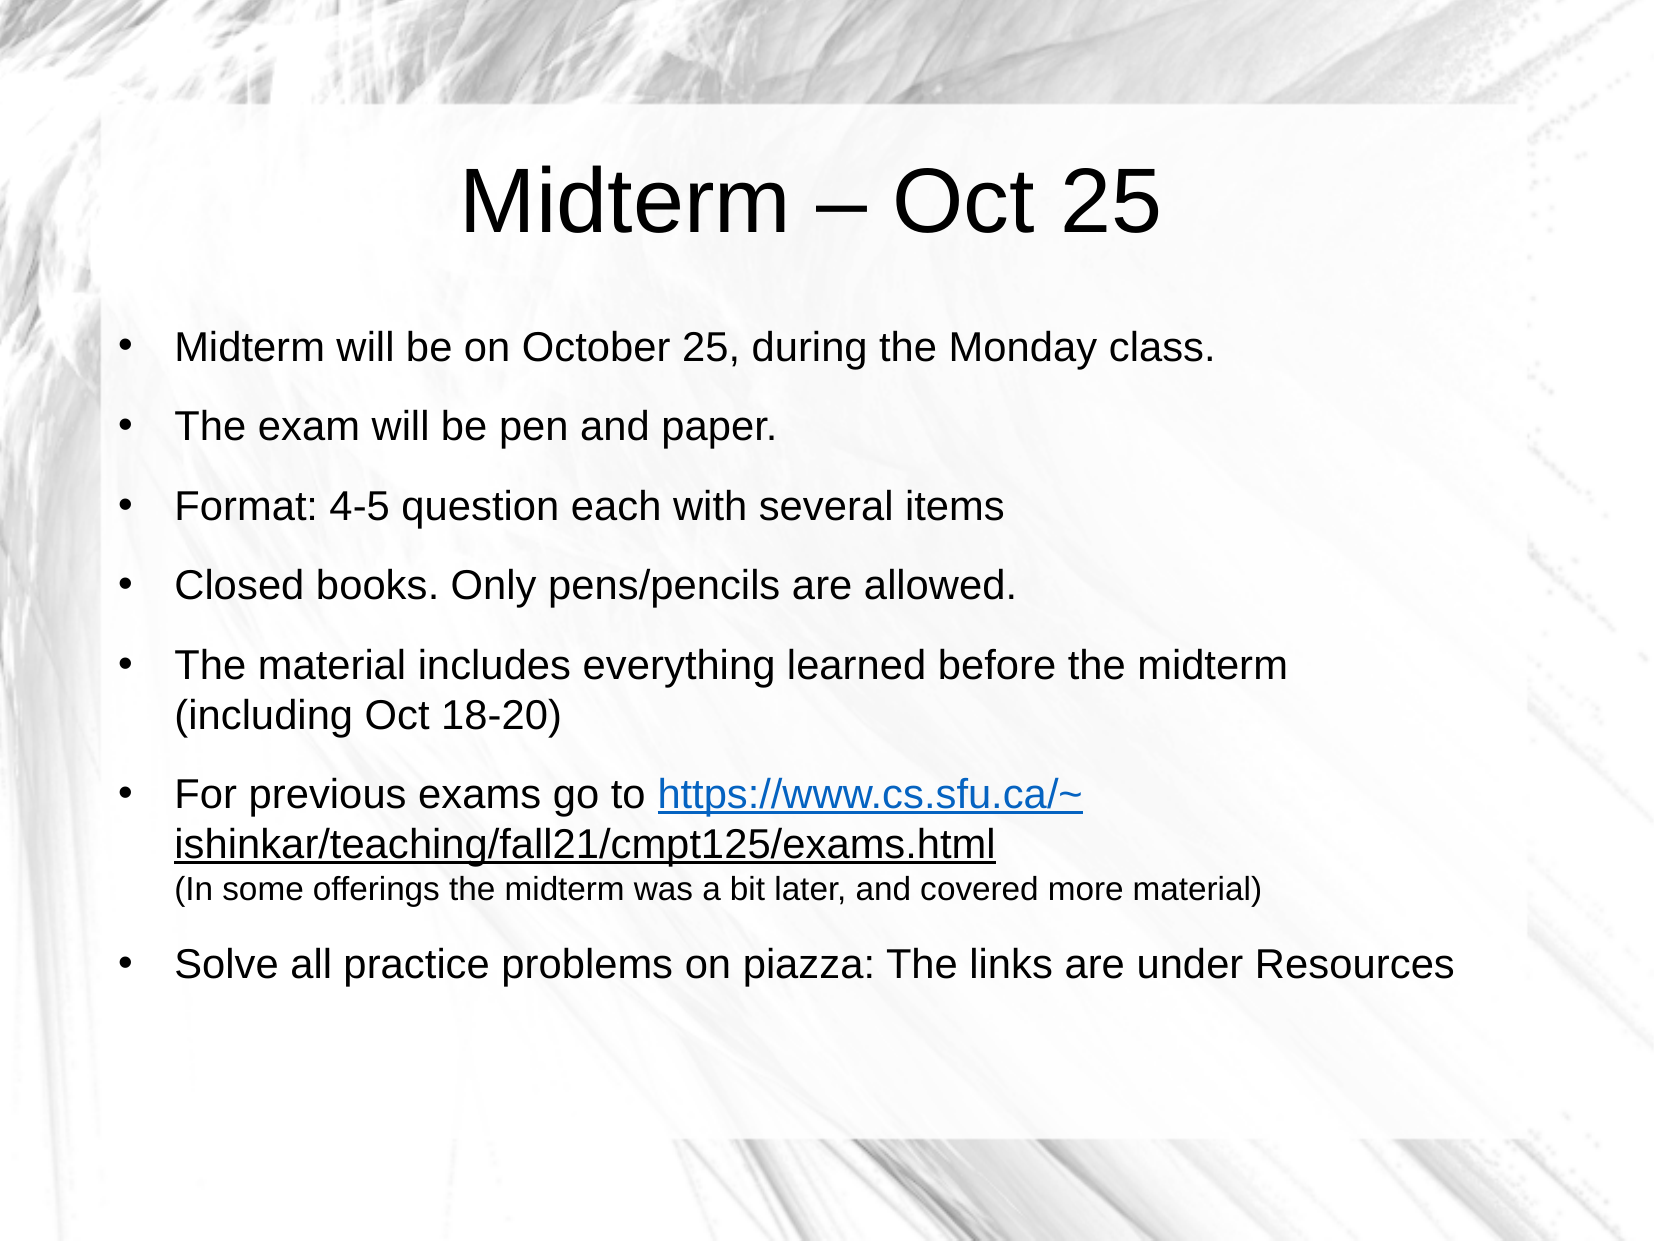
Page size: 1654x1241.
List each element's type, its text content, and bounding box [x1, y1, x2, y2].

picture [0, 0, 1654, 1241]
list Midterm will be on October 25, during the Monday class. The exam will be pen and paper. Format: 4-5 question each with several items Closed books. Only pens/pencils are allowed. The material includes everything learned before the midterm (including Oct 18-20) For previous exams go to https://www.cs.sfu.ca/~ishinkar/teaching/fall21/cmpt125/exams.html (In some offerings the midterm was a bit later, and covered more material) Solve all practice problems on piazza: The links are under Resources [118, 319, 1571, 1102]
title Midterm – Oct 25 [118, 112, 1506, 281]
